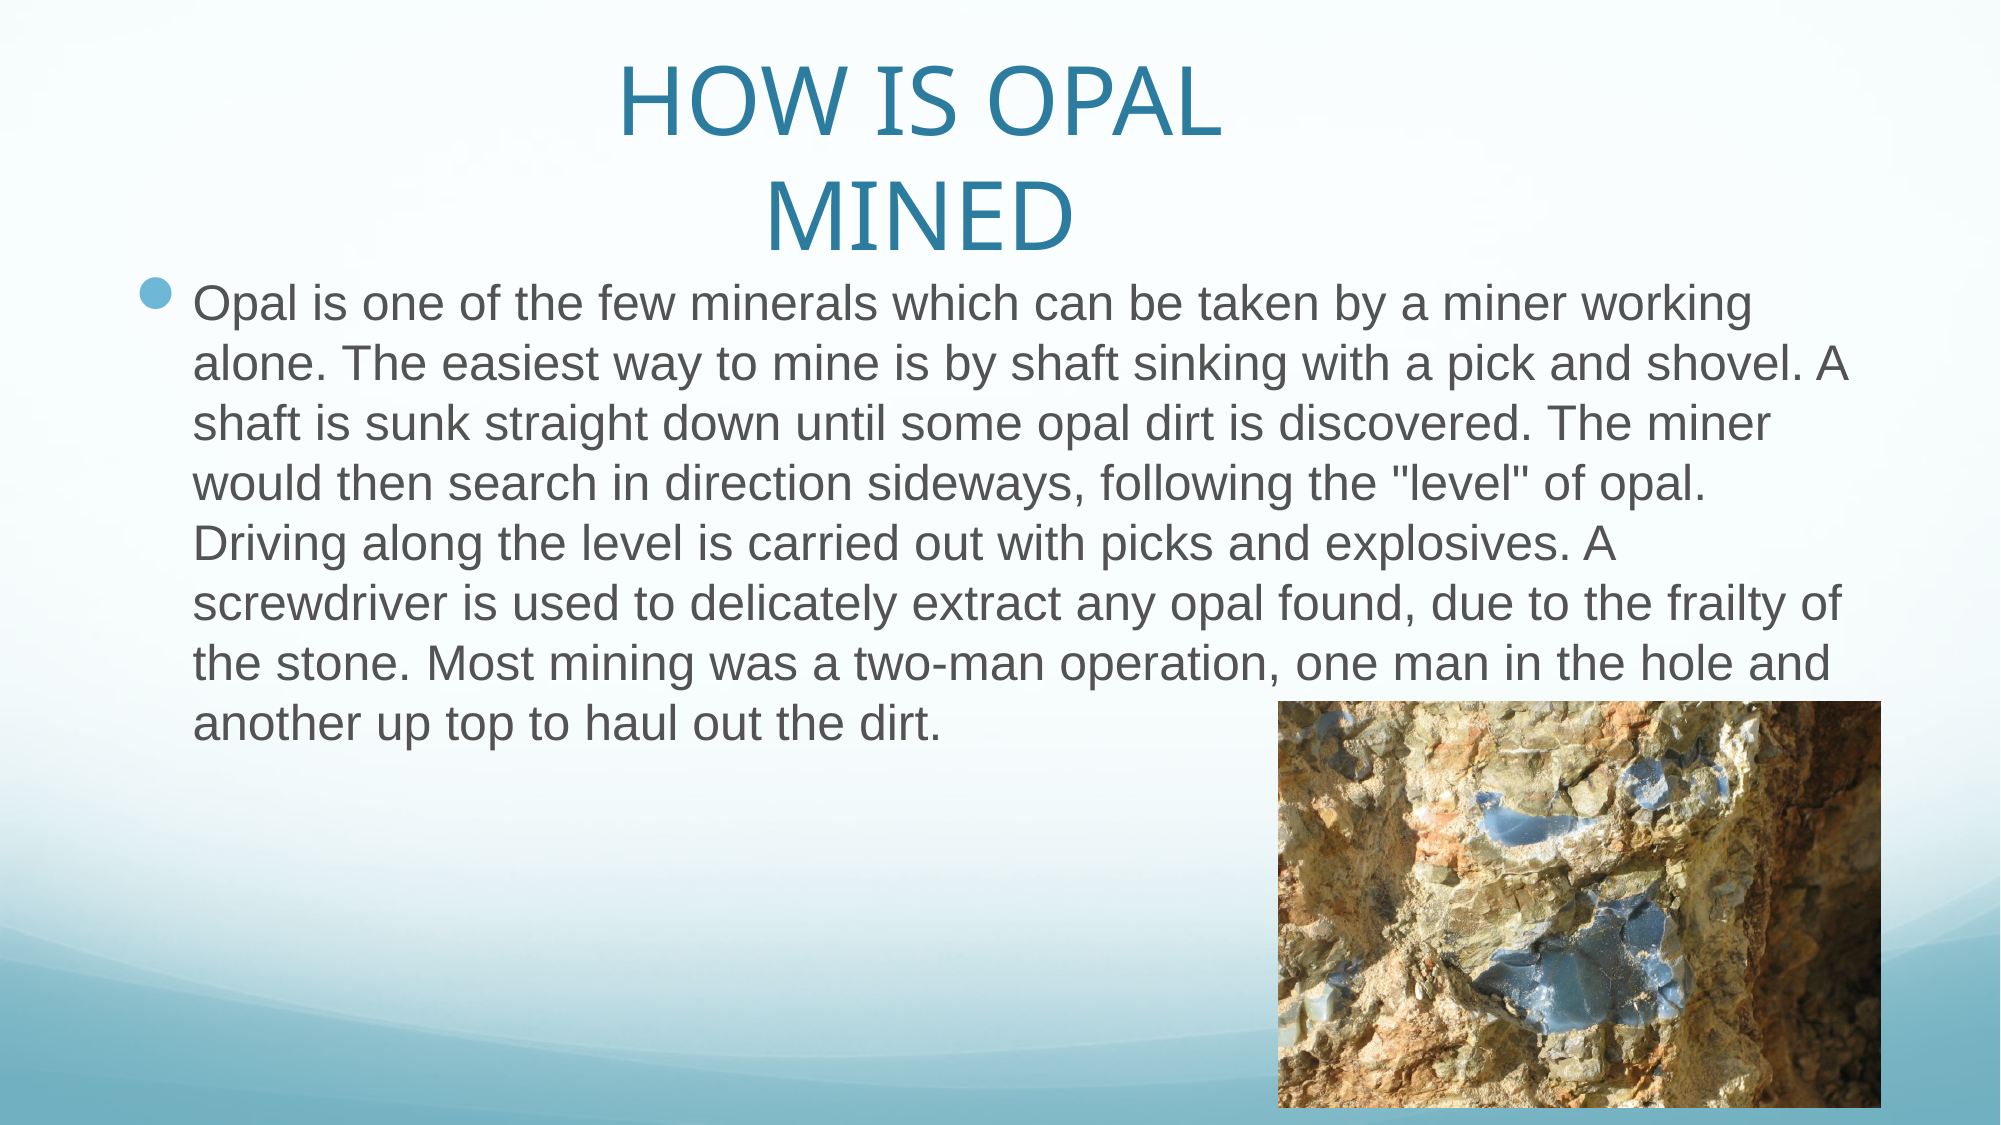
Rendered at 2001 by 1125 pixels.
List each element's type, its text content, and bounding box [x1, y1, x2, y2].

title HOW IS OPAL MINED [503, 59, 1337, 262]
picture [1278, 700, 1881, 1109]
list Opal is one of the few minerals which can be taken by a miner working alone. The easiest way to mine is by shaft sinking with a pick and shovel. A shaft is sunk straight down until some opal dirt is discovered. The miner would then search in direction sideways, following the "level" of opal. Driving along the level is carried out with picks and explosives. A screwdriver is used to delicately extract any opal found, due to the frailty of the stone. Most mining was a two-man operation, one man in the hole and another up top to haul out the dirt. [120, 262, 1880, 763]
